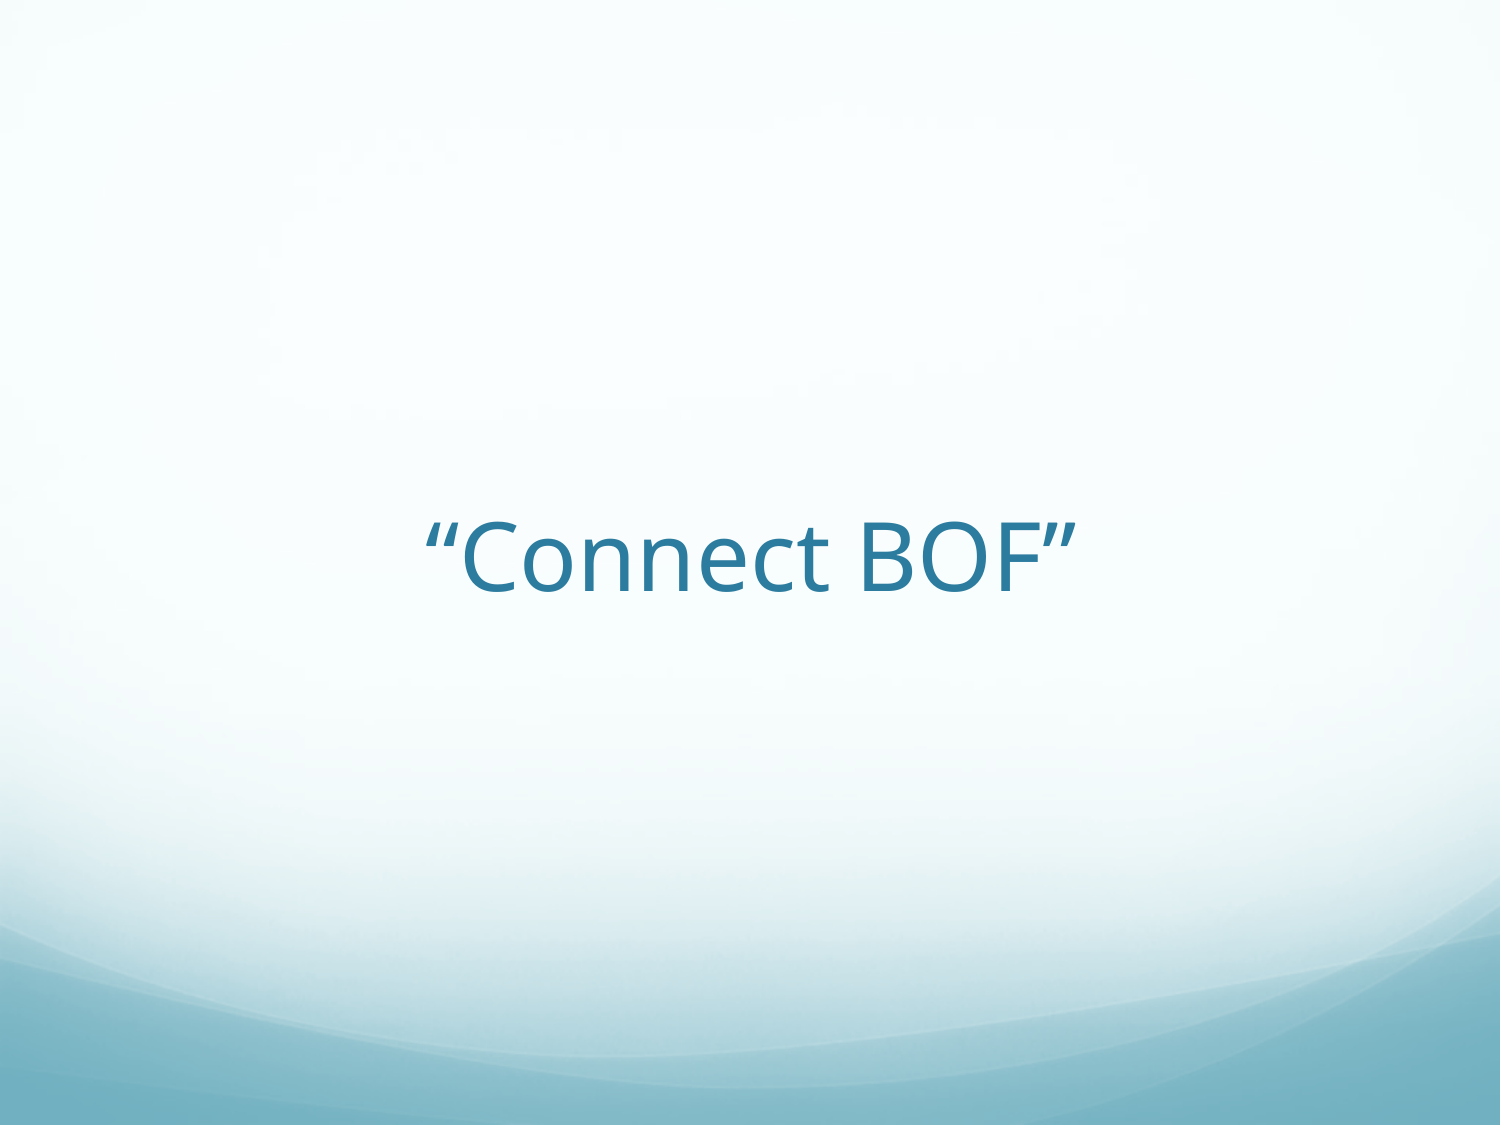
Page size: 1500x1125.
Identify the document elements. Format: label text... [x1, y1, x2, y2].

title “Connect BOF” [90, 394, 1412, 618]
